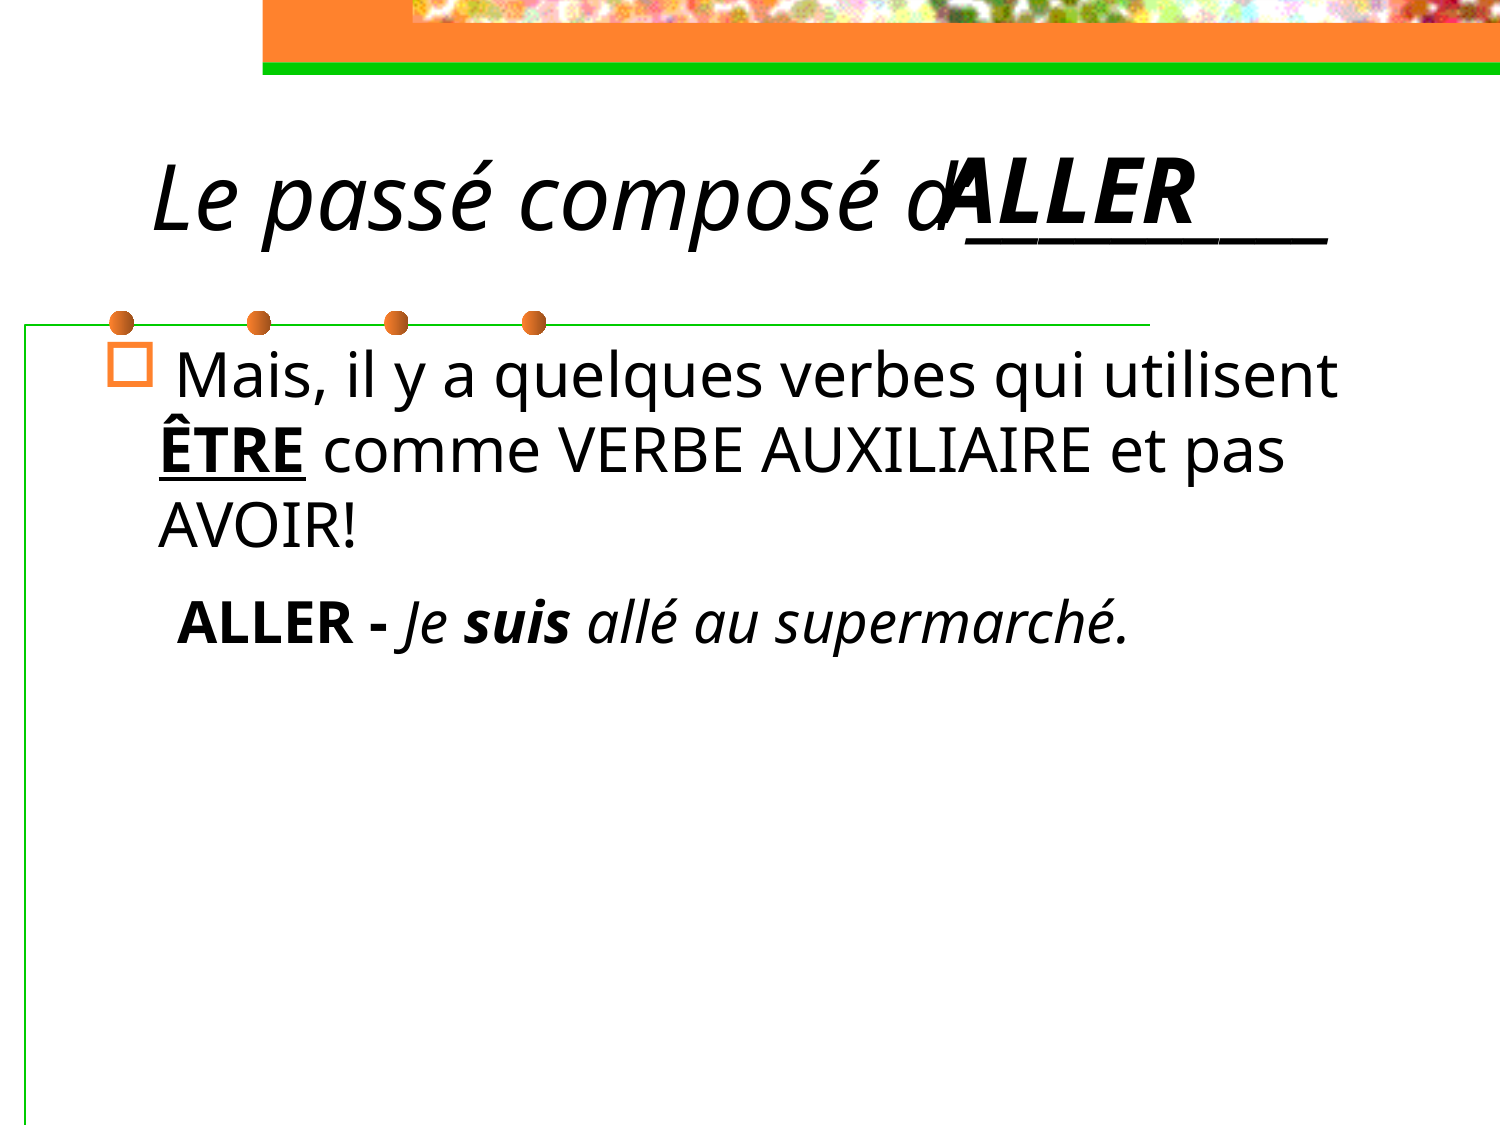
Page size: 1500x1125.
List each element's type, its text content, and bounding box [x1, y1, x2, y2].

text_box ALLER - Je suis allé au supermarché. [162, 577, 1448, 663]
picture [412, 0, 1500, 23]
text_box ALLER [924, 124, 1338, 275]
title Le passé composé d’__________ [24, 99, 1463, 288]
text_box Mais, il y a quelques verbes qui utilisent ÊTRE comme VERBE AUXILIAIRE et pas AVOIR! [87, 327, 1450, 578]
